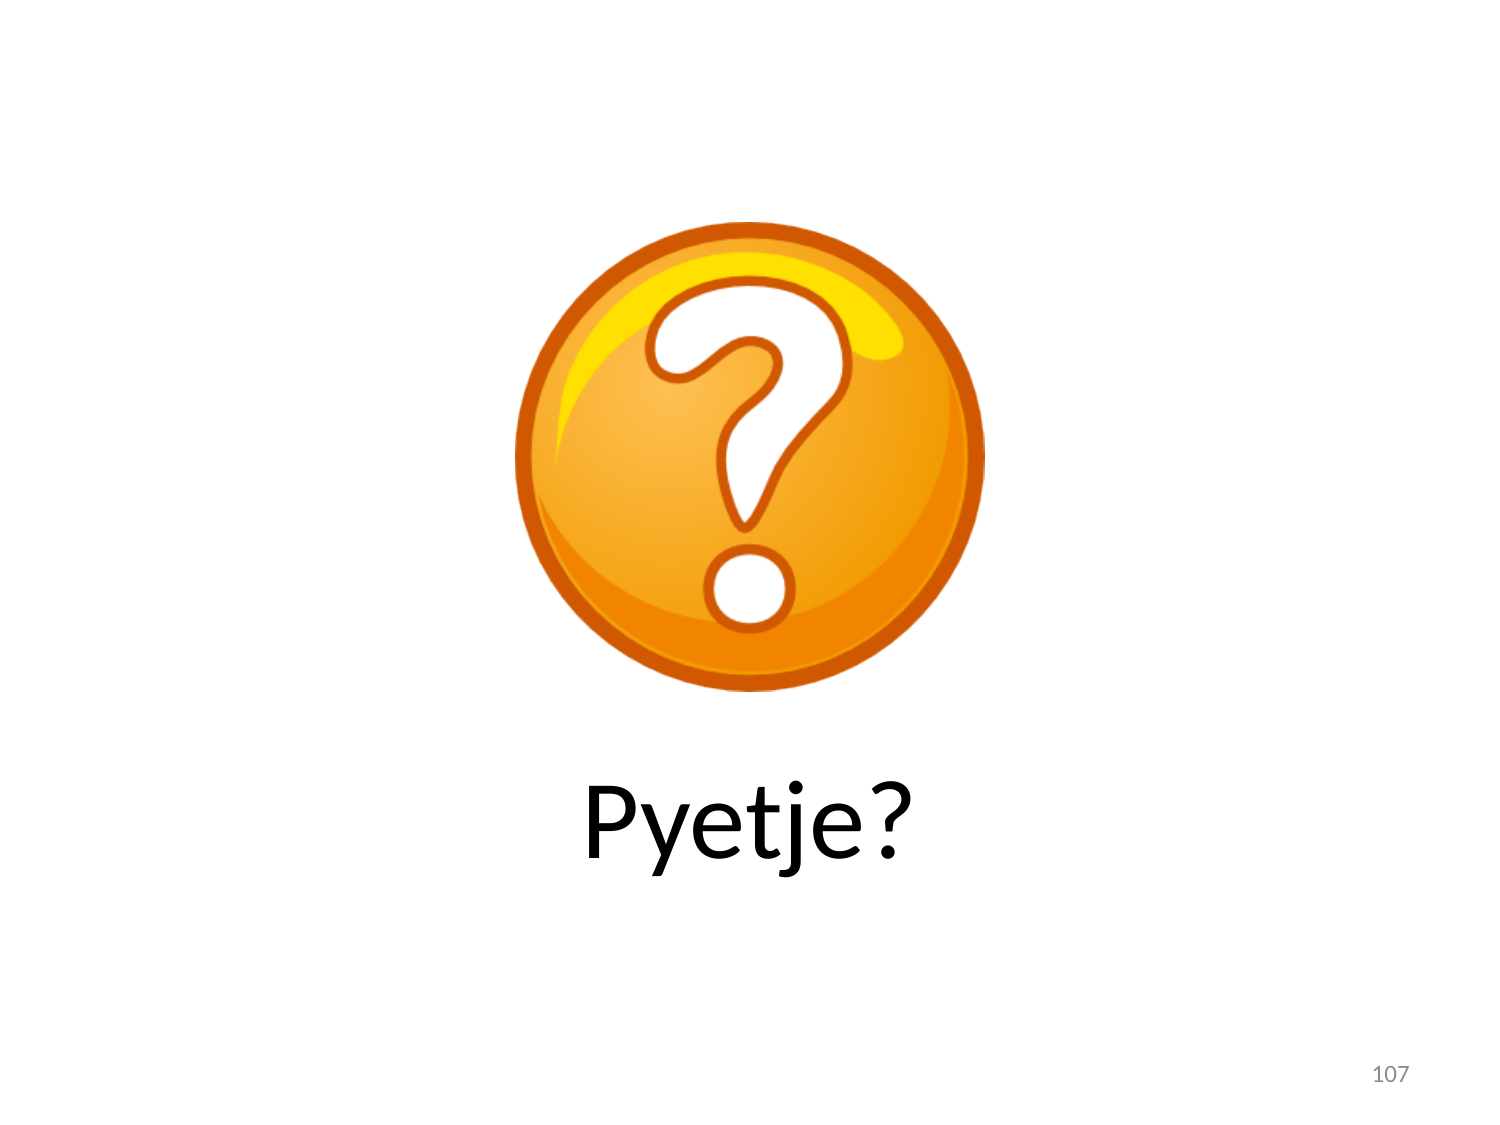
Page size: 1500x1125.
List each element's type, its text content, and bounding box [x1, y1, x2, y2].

text_box Pyetje? [566, 738, 934, 888]
picture [515, 222, 985, 692]
slide_number 107 [1074, 1042, 1425, 1103]
